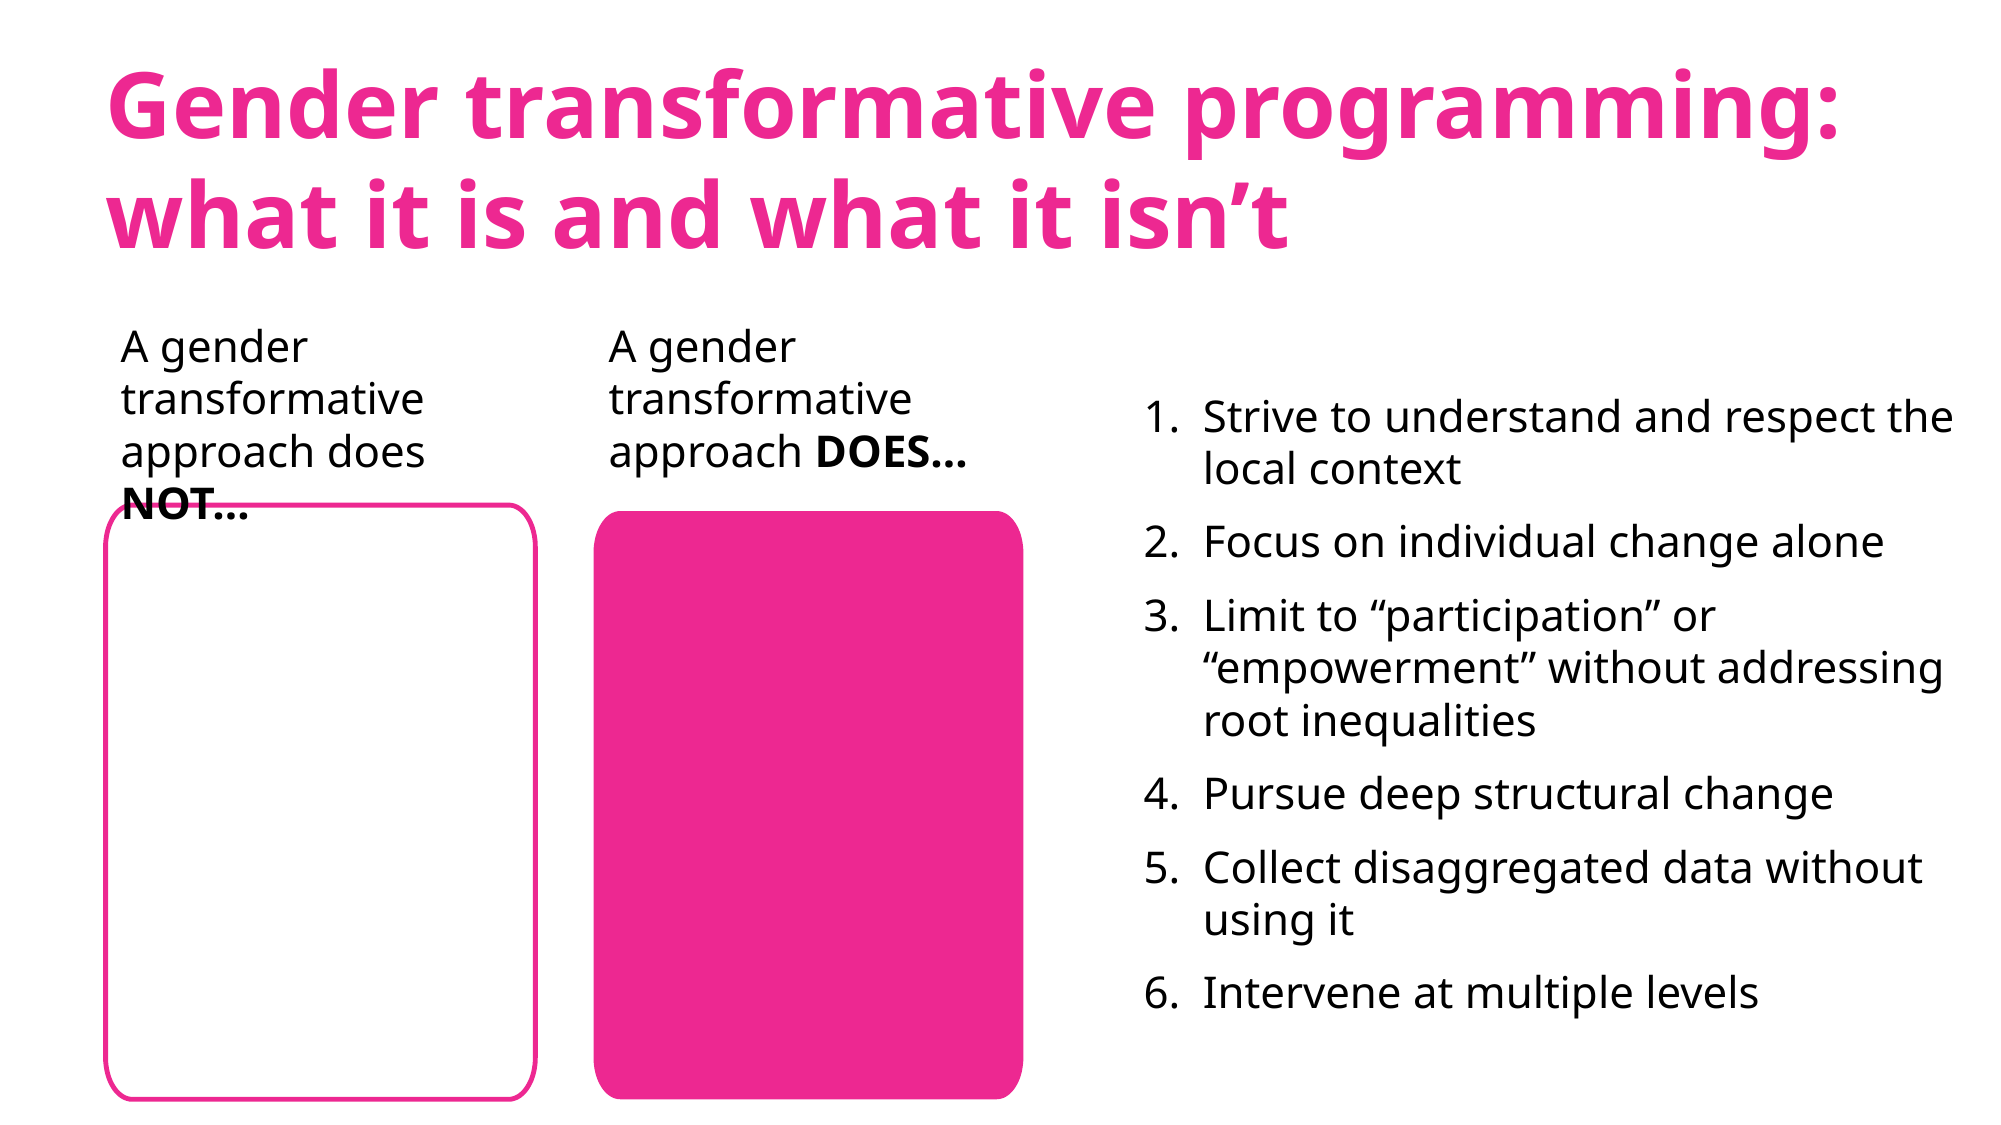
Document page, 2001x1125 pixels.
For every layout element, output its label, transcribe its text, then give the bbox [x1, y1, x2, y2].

text_box A gender transformative approach does NOT… [105, 303, 569, 421]
text_box Strive to understand and respect the local context Focus on individual change alone Limit to “participation” or “empowerment” without addressing root inequalities Pursue deep structural change Collect disaggregated data without using it Intervene at multiple levels [1112, 373, 2000, 1058]
text_box A gender transformative approach DOES… [593, 303, 1080, 363]
text_box [105, 505, 536, 1100]
title Gender transformative programming: what it is and what it isn’t [105, 47, 1896, 173]
text_box [593, 511, 1024, 1100]
